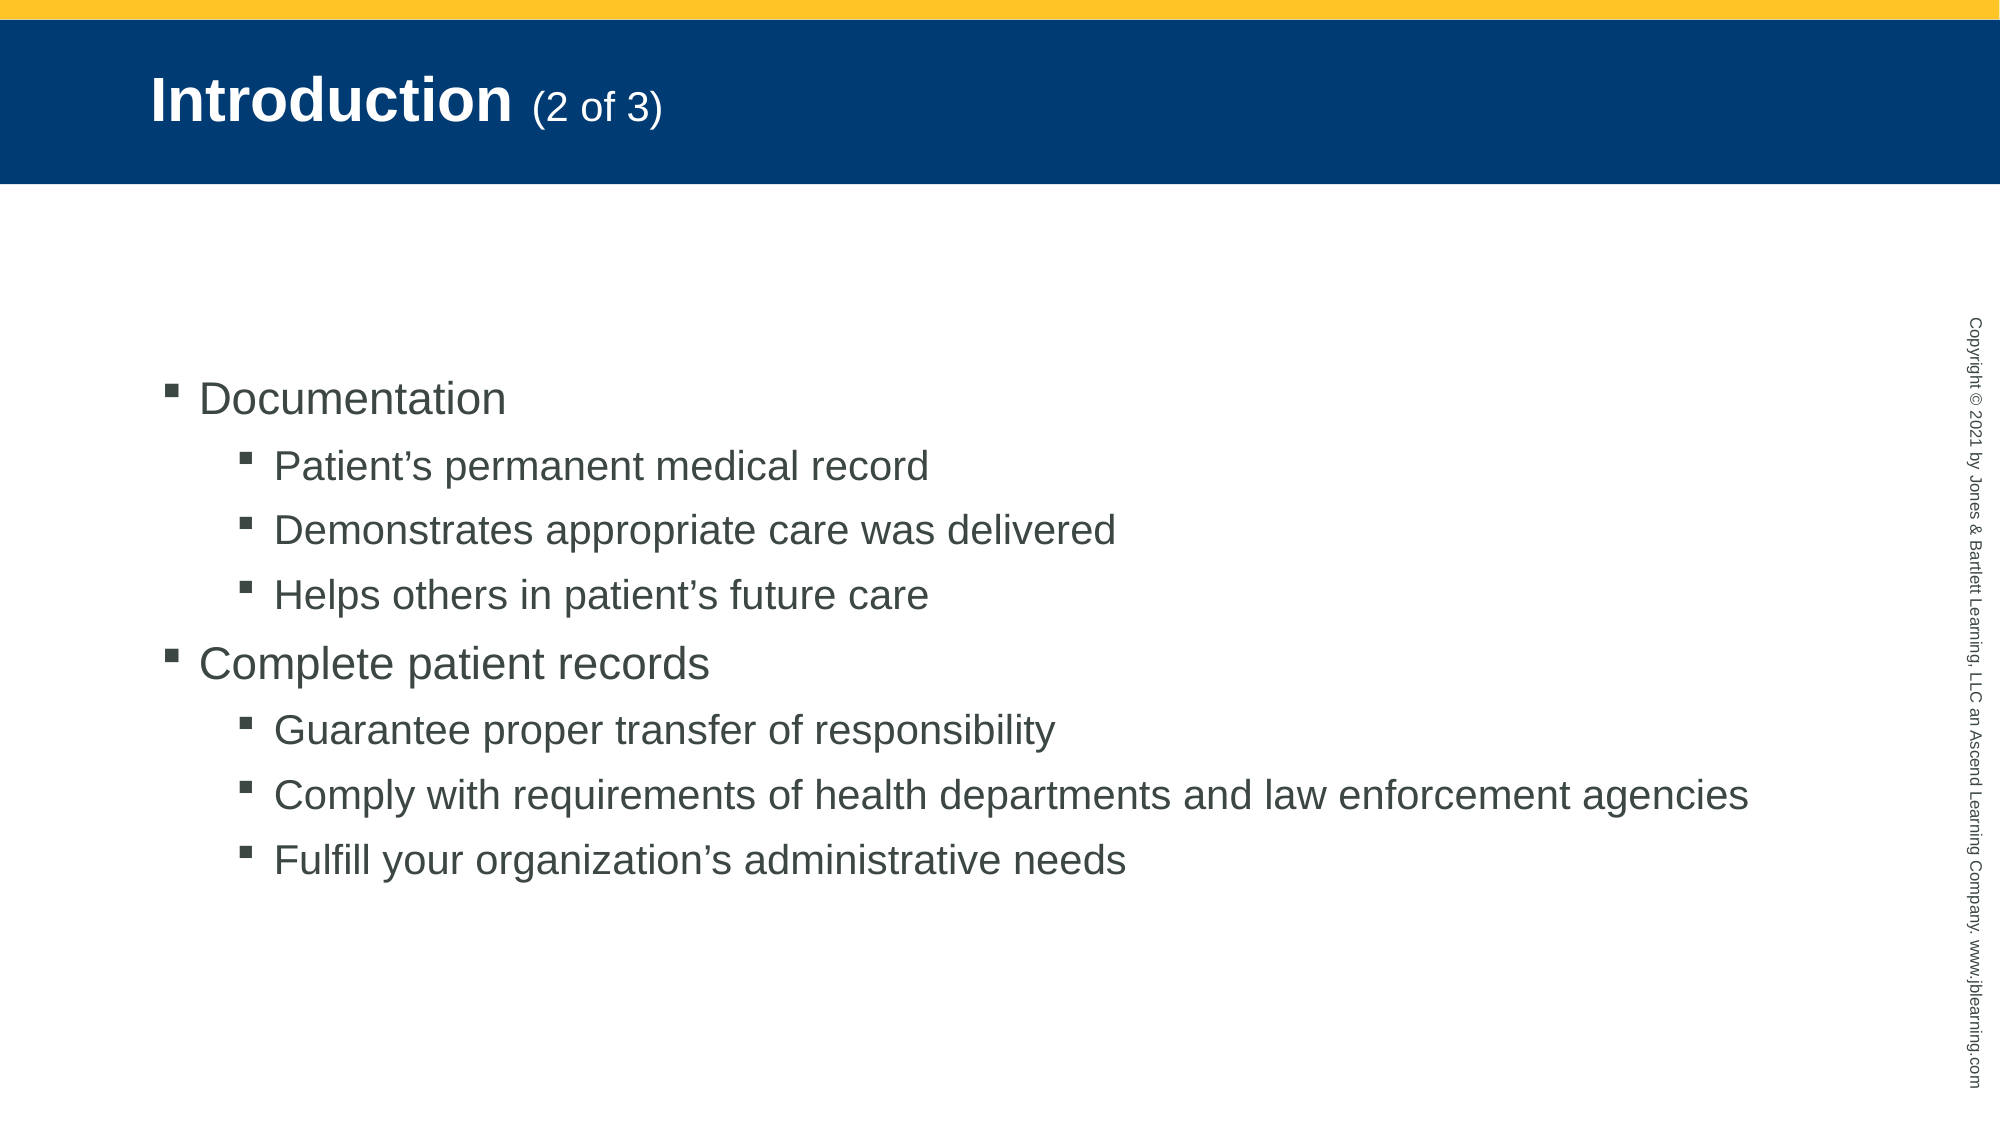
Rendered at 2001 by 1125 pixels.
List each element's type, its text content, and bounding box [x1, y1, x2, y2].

title Introduction (2 of 3) [0, 19, 2000, 185]
list Documentation Patient’s permanent medical record Demonstrates appropriate care was delivered Helps others in patient’s future care Complete patient records Guarantee proper transfer of responsibility Comply with requirements of health departments and law enforcement agencies Fulfill your organization’s administrative needs [146, 361, 1859, 1016]
